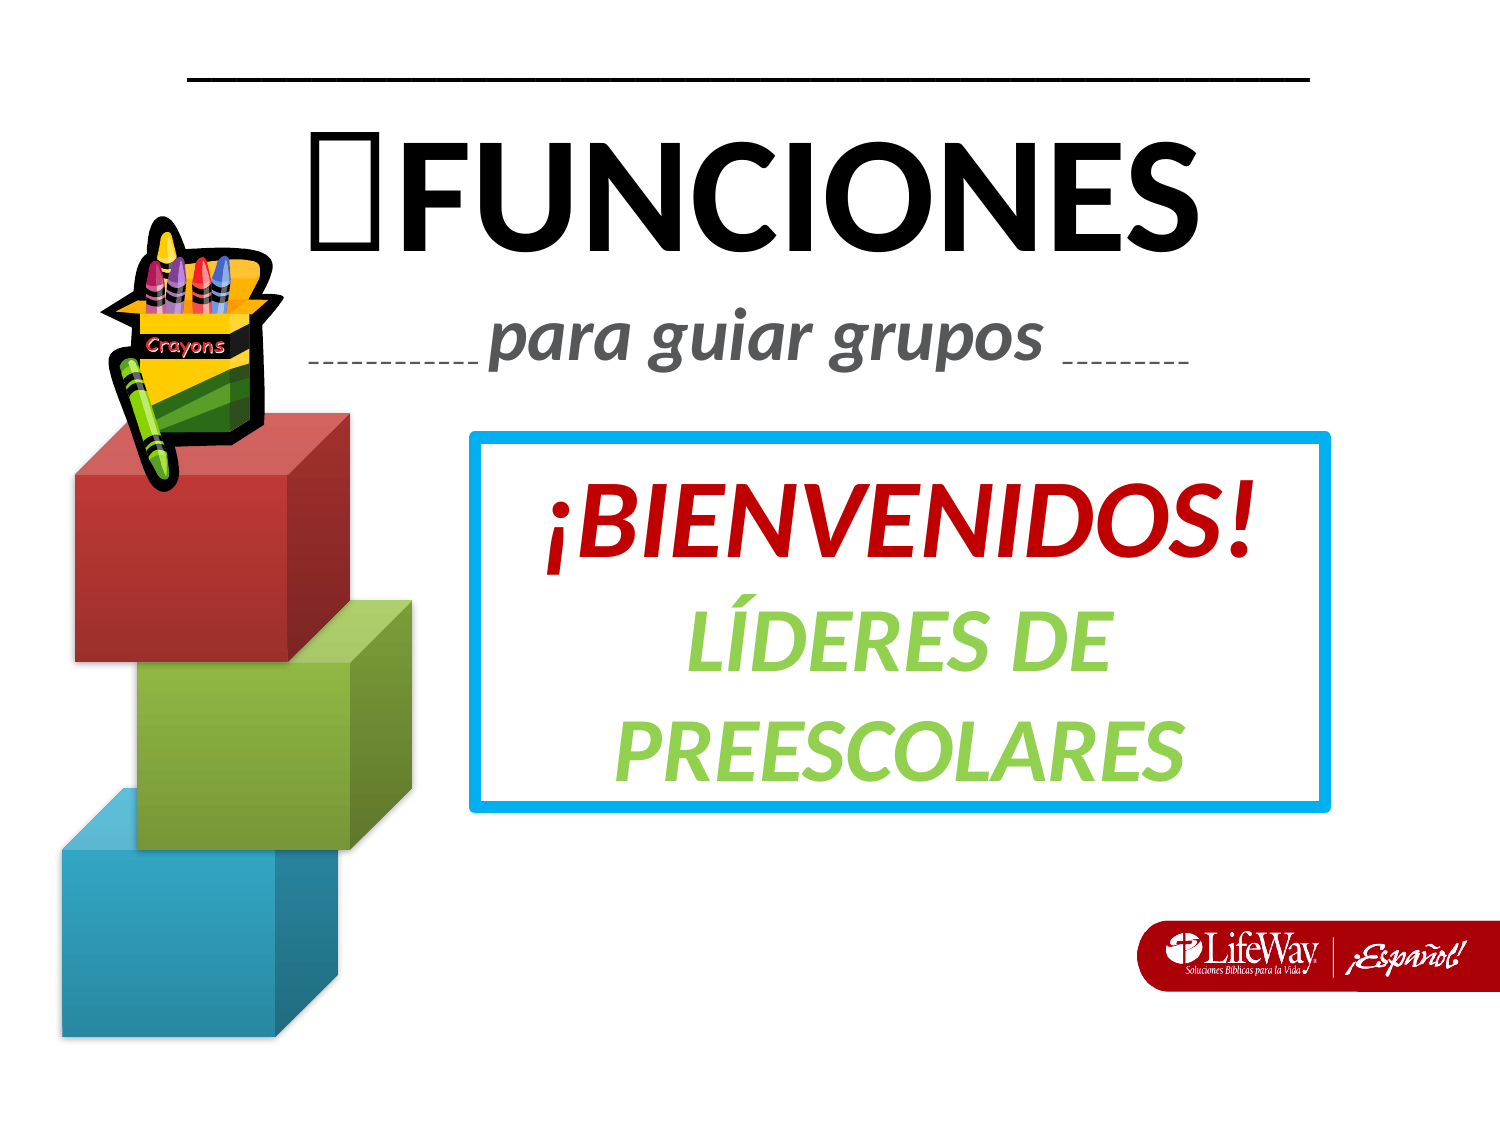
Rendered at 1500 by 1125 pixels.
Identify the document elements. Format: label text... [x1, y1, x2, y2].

picture [99, 212, 288, 496]
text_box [1137, 862, 1500, 1063]
text_box _____________________________________________ FUNCIONES ____________ para guiar grupos _________ [172, 17, 1328, 383]
text_box [75, 412, 351, 663]
text_box ¡BIENVENIDOS! LÍDERES DE PREESCOLARES [474, 437, 1325, 808]
text_box [137, 600, 413, 850]
text_box [62, 787, 338, 1038]
